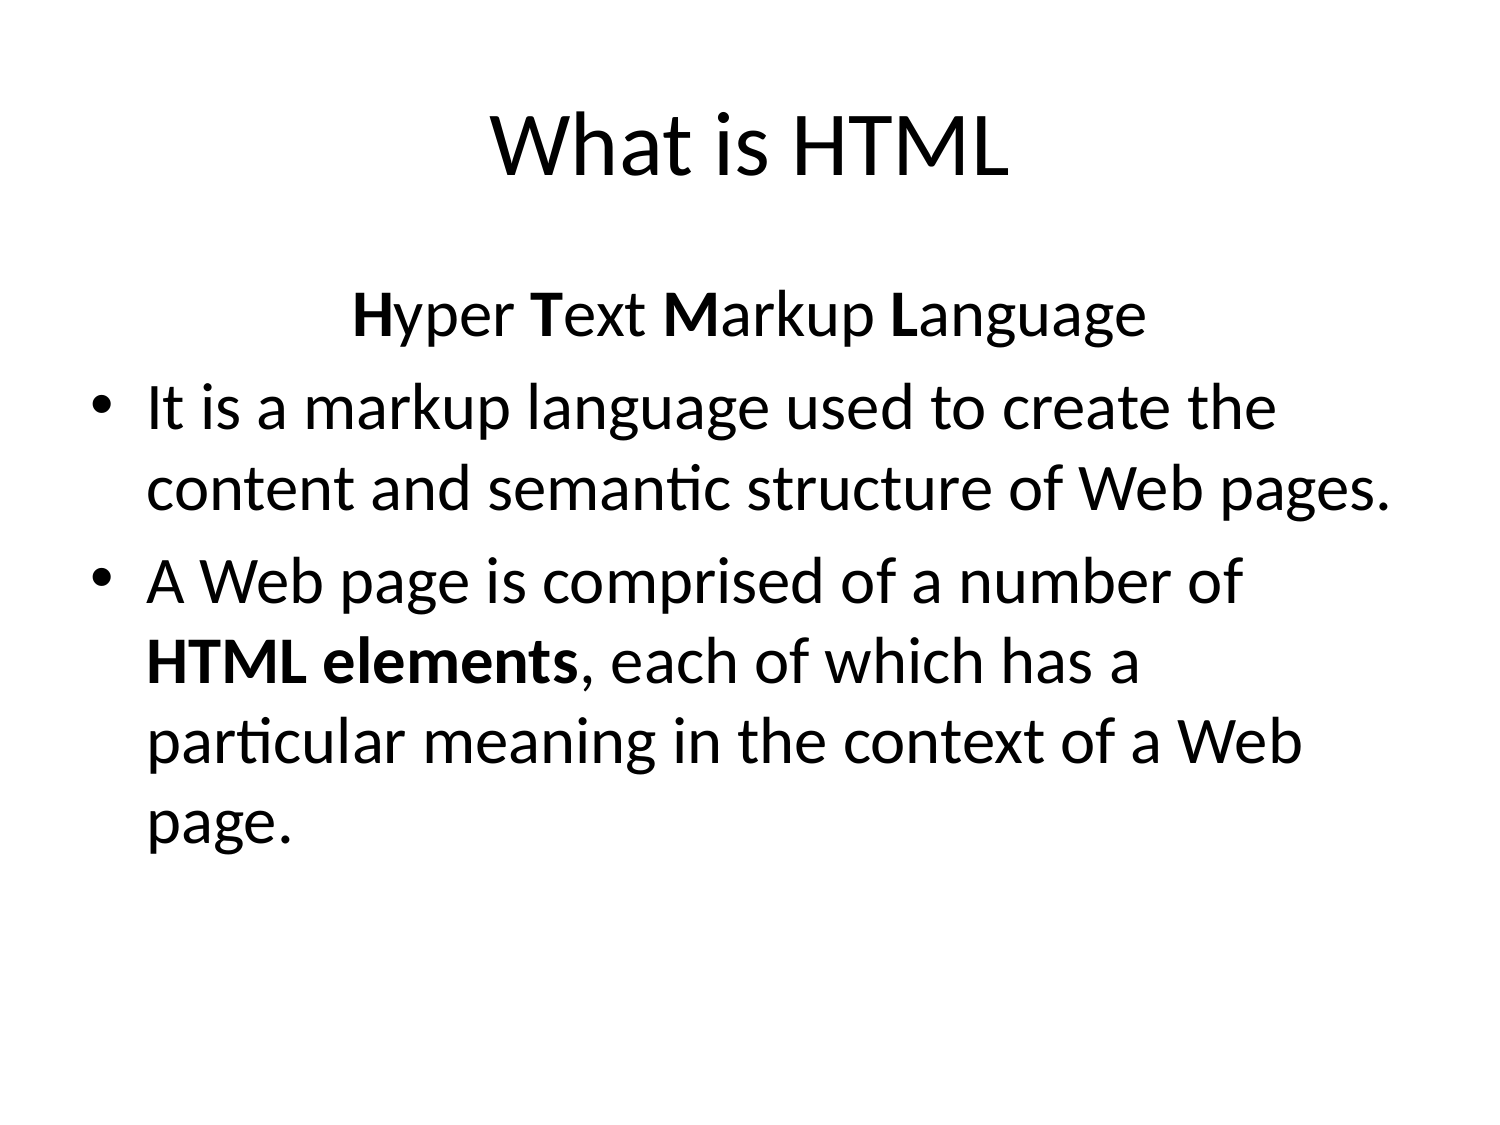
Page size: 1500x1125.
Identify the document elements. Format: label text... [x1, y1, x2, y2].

list Hyper Text Markup Language It is a markup language used to create the content and semantic structure of Web pages. A Web page is comprised of a number of HTML elements, each of which has a particular meaning in the context of a Web page. [75, 262, 1425, 1005]
title What is HTML [75, 45, 1425, 233]
